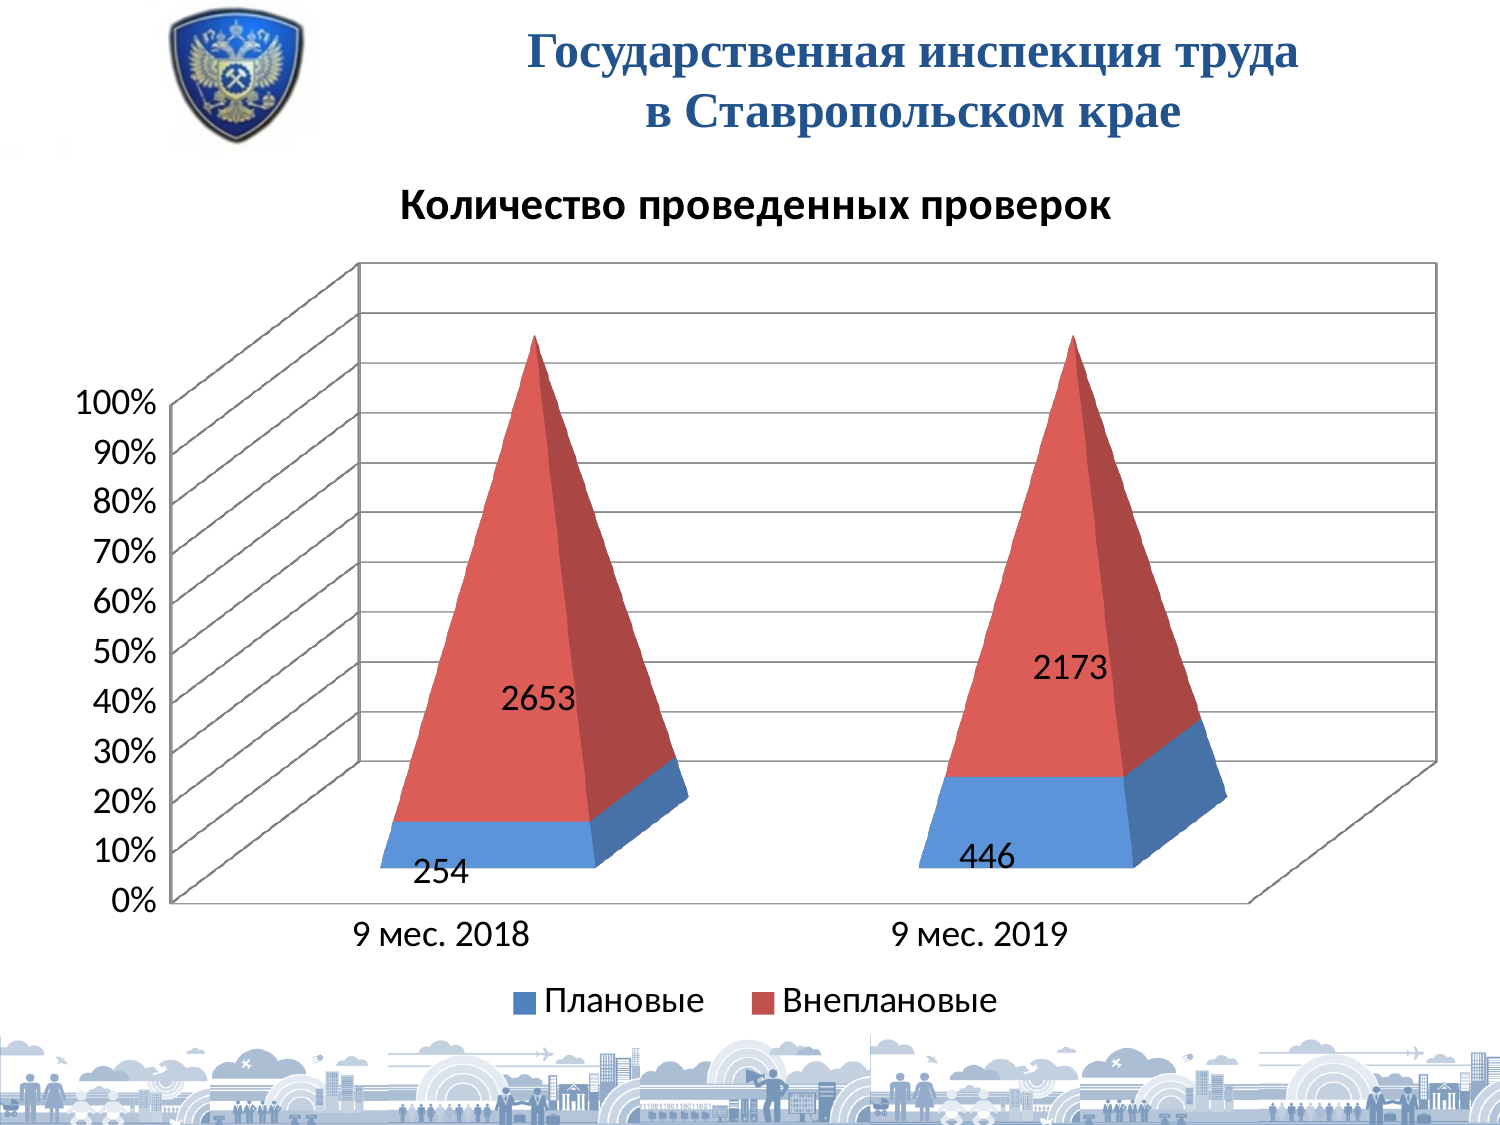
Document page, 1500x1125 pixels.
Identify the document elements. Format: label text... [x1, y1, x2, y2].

chart [41, 146, 1471, 1038]
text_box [0, 1035, 1500, 1125]
picture [0, 0, 473, 162]
text_box Государственная инспекция труда в Ставропольском крае [477, 10, 1500, 145]
